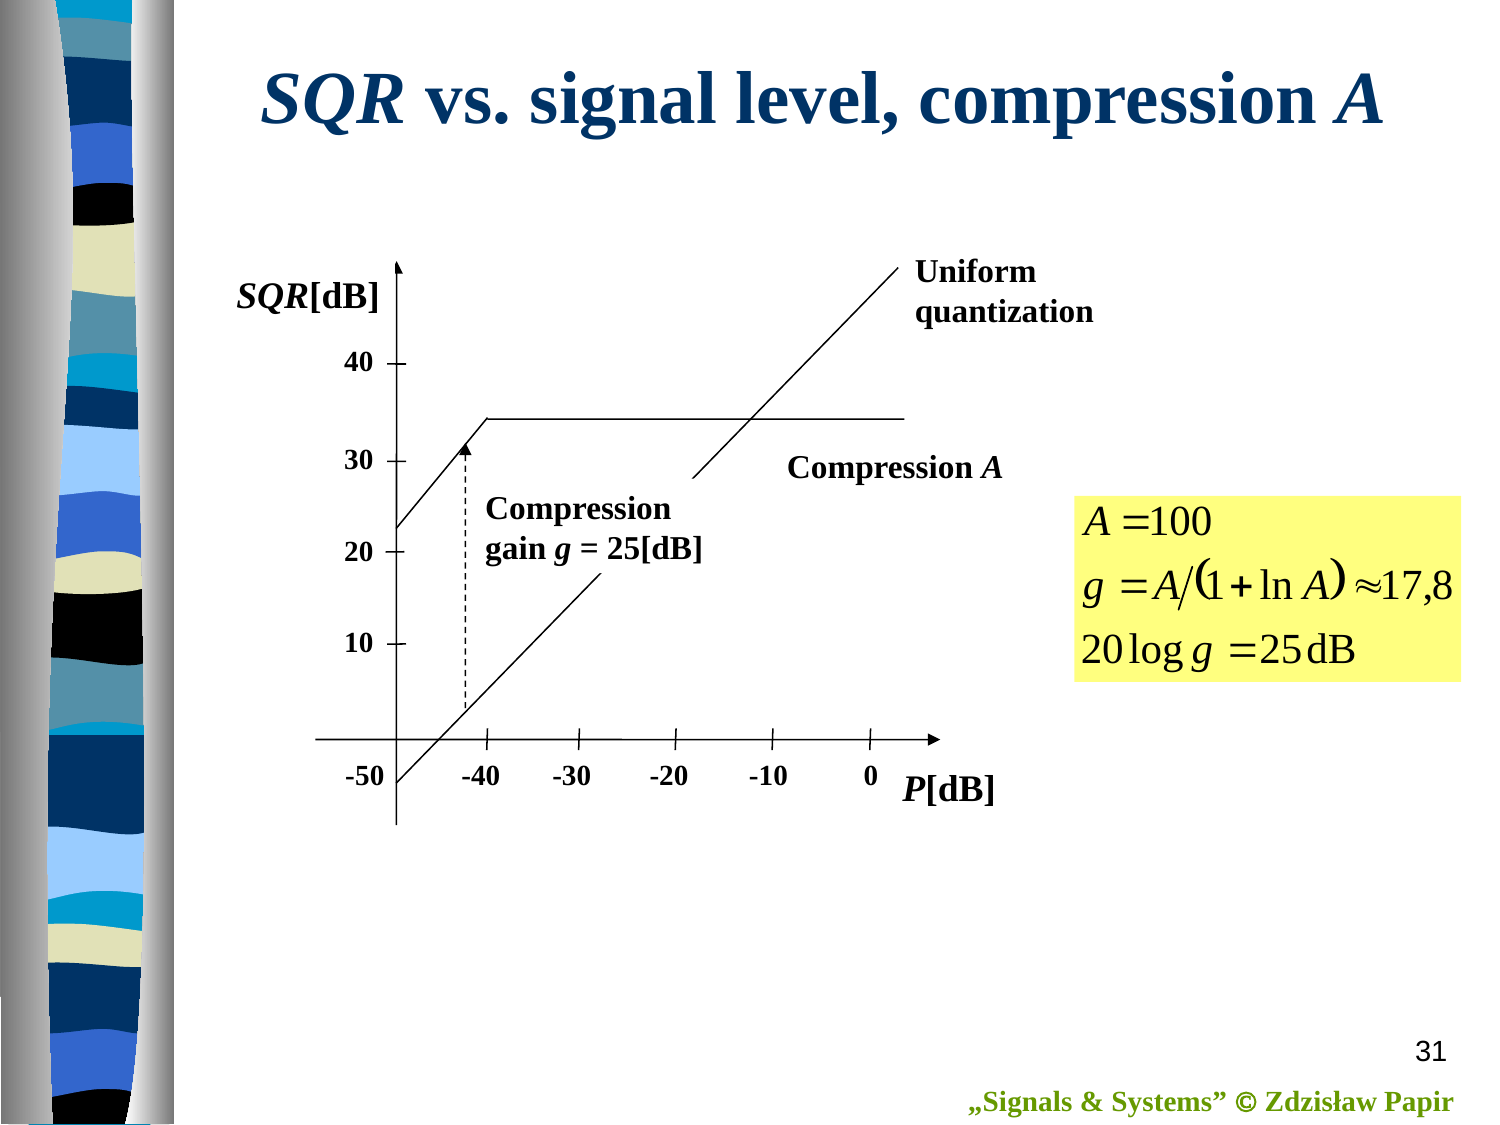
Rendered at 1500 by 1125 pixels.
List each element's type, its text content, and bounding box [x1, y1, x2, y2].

text_box „Signals & Systems”  Zdzisław Papir [953, 1074, 1470, 1125]
slide_number 31 [1149, 1024, 1463, 1101]
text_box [1074, 495, 1462, 683]
title SQR vs. signal level, compression A [185, 0, 1462, 188]
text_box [220, 241, 1208, 826]
